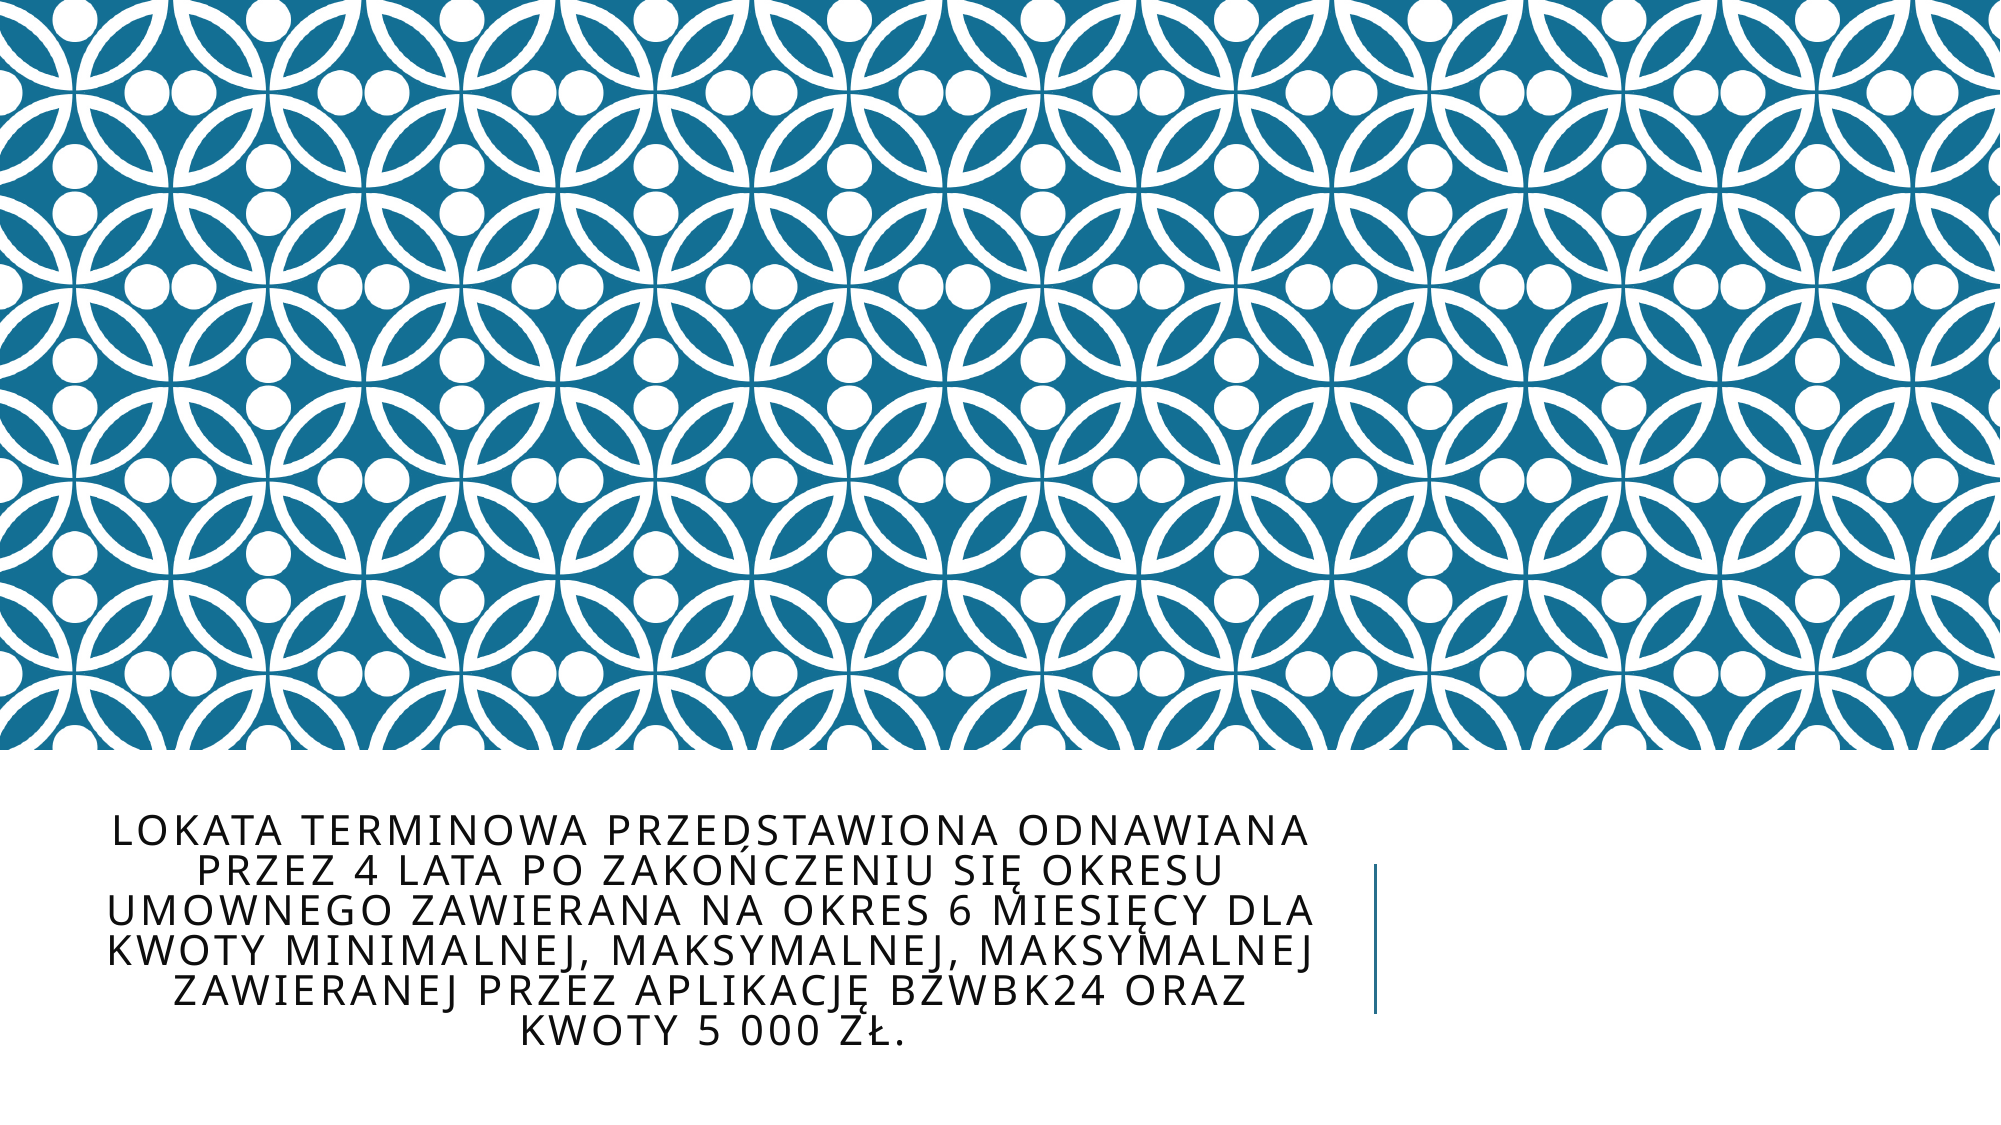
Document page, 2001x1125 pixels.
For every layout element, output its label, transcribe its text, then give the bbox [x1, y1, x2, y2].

title Lokata terminowa przedstawiona odnawiana przez 4 lata po zakończeniu się okresu umownego zawierana na okres 6 miesięcy dla kwoty minimalnej, maksymalnej, maksymalnej zawieranej przez aplikację BZWBK24 oraz kwoty 5 000 zł. [75, 813, 1350, 1054]
